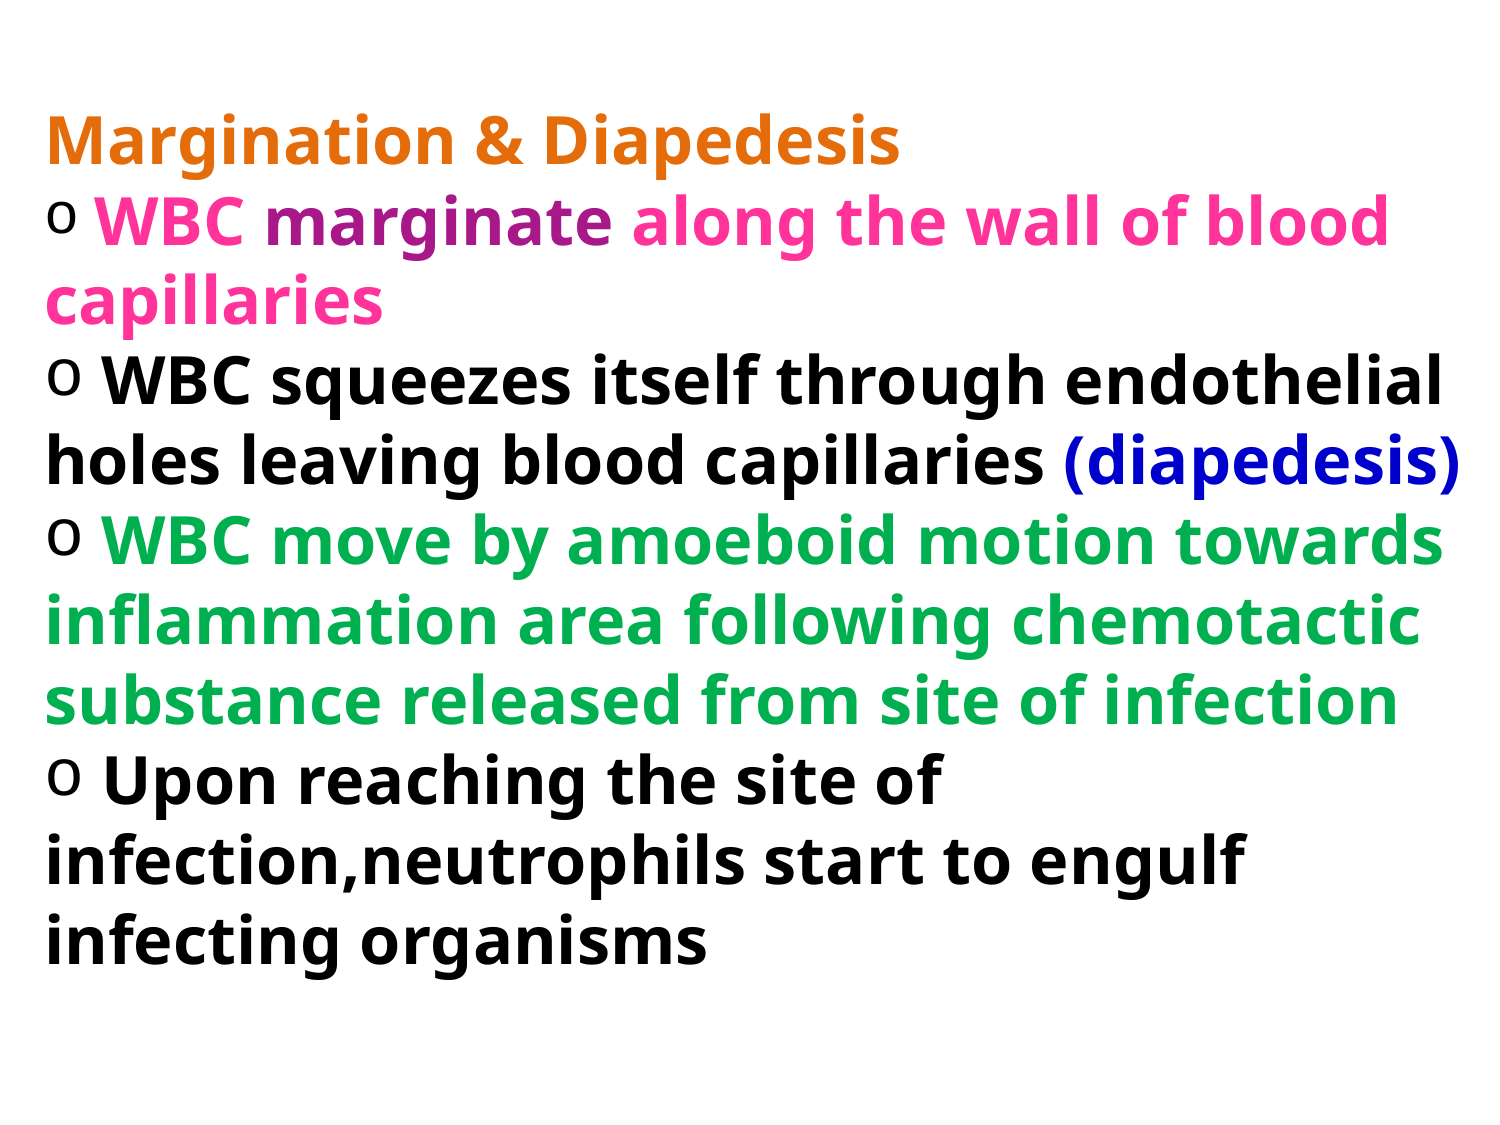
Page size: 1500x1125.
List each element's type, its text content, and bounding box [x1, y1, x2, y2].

text_box Margination & Diapedesis WBC marginate along the wall of blood capillaries WBC squeezes itself through endothelial holes leaving blood capillaries (diapedesis) WBC move by amoeboid motion towards inflammation area following chemotactic substance released from site of infection Upon reaching the site of infection,neutrophils start to engulf infecting organisms [29, 30, 1500, 986]
